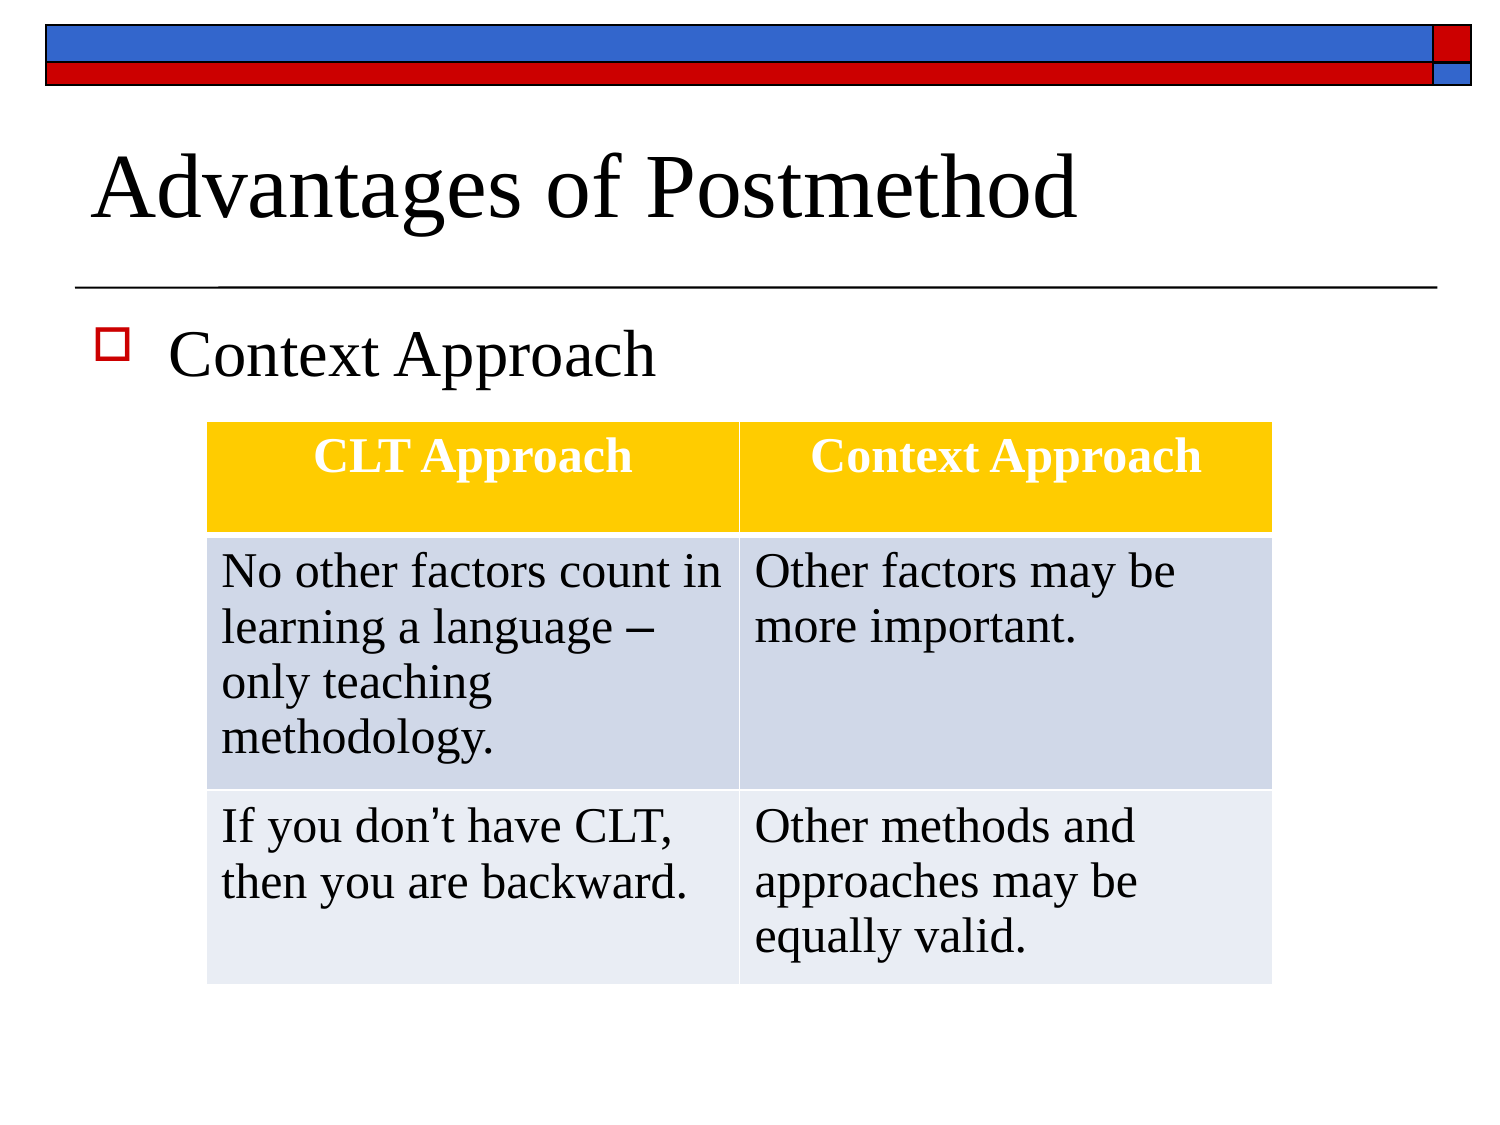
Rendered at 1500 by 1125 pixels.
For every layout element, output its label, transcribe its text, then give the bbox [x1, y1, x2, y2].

table_cell If you don’t have CLT, then you are backward. [207, 791, 739, 984]
table_cell Other factors may be more important. [740, 538, 1272, 789]
table_cell No other factors count in learning a language – only teaching methodology. [207, 538, 739, 789]
list Context Approach [76, 302, 1428, 1009]
title Advantages of Postmethod [74, 87, 1426, 276]
table_header Context Approach [740, 422, 1272, 532]
table_cell Other methods and approaches may be equally valid. [740, 791, 1272, 984]
table_header CLT Approach [207, 422, 739, 532]
